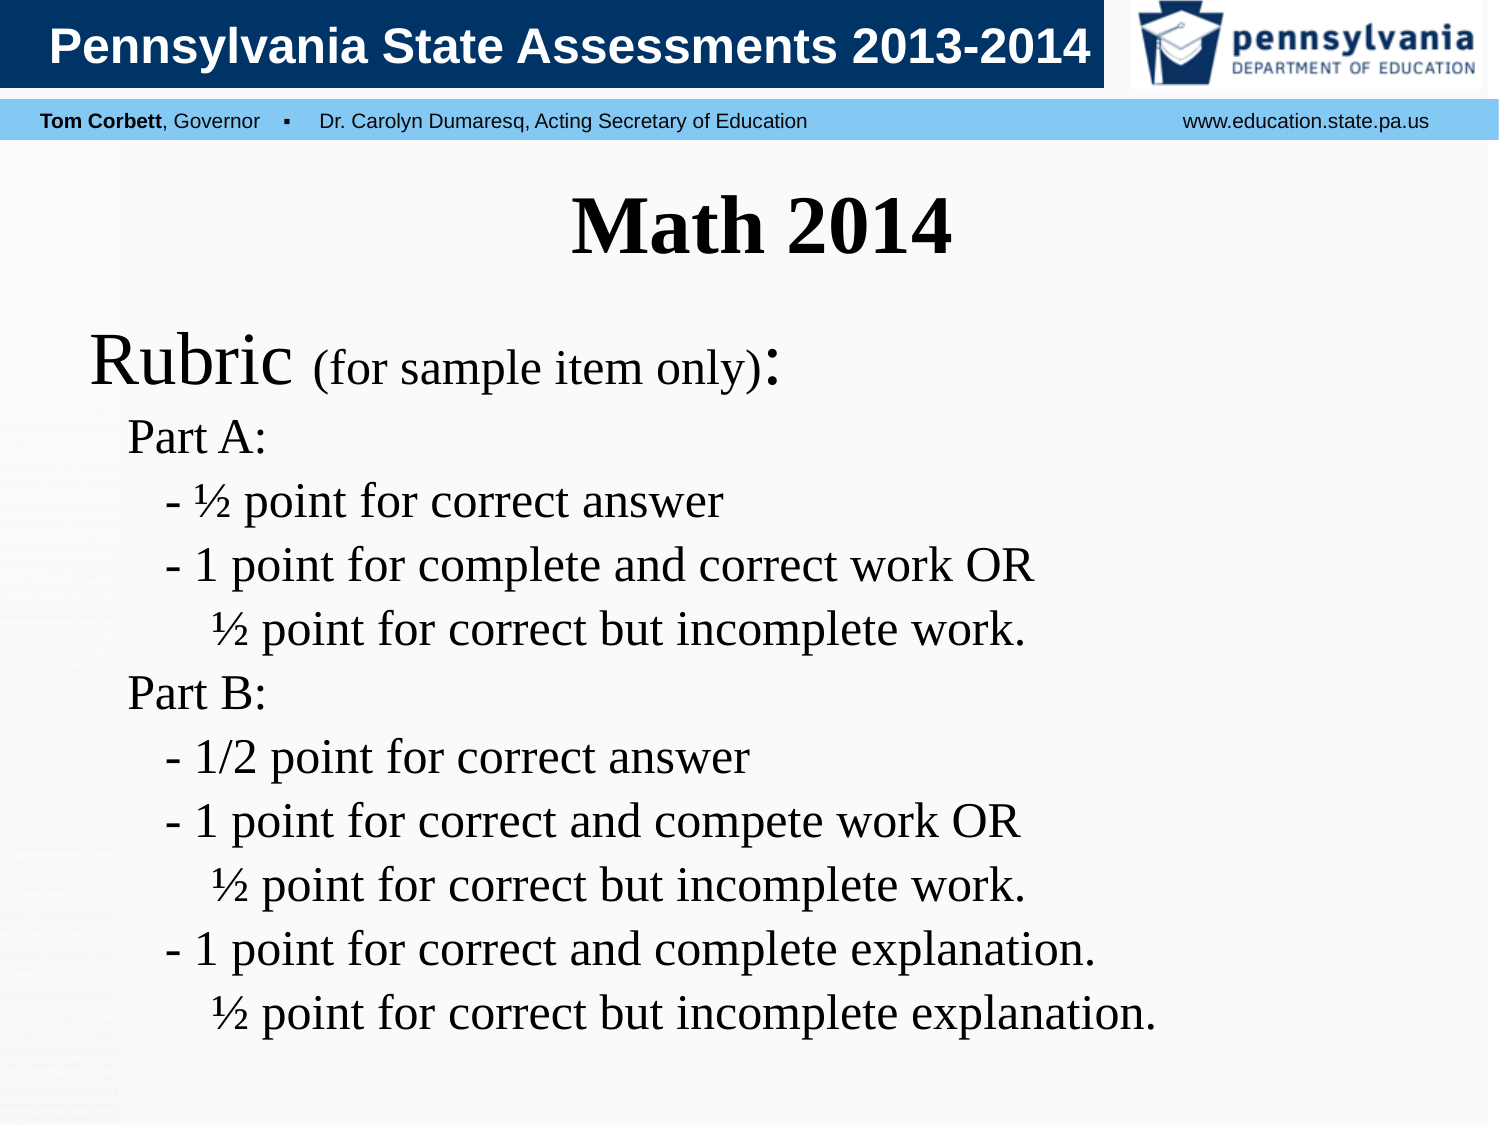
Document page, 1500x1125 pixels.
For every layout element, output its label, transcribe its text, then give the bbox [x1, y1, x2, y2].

picture [0, 0, 1488, 99]
title Math 2014 [124, 162, 1401, 278]
list Rubric (for sample item only): Part A: - ½ point for correct answer - 1 point for complete and correct work OR ½ point for correct but incomplete work. Part B: - 1/2 point for correct answer - 1 point for correct and compete work OR ½ point for correct but incomplete work. - 1 point for correct and complete explanation. ½ point for correct but incomplete explanation. [75, 312, 1425, 1005]
picture [0, 140, 1488, 1125]
